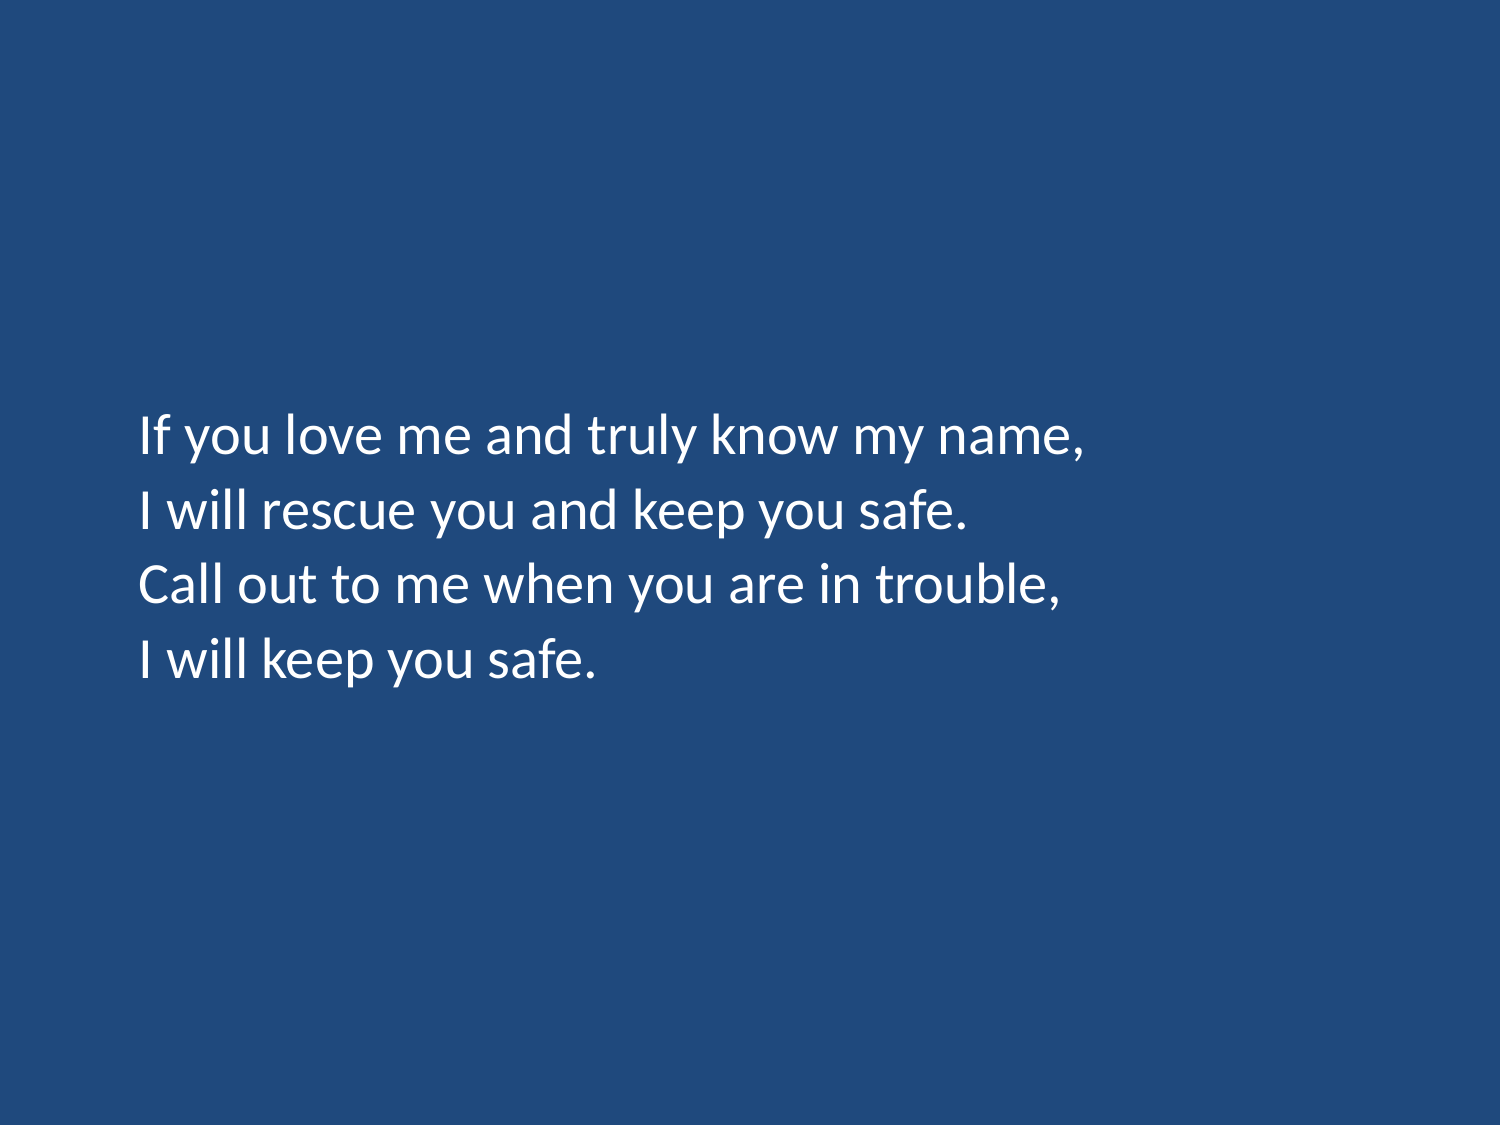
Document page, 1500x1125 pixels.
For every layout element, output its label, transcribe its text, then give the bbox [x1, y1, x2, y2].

list If you love me and truly know my name, I will rescue you and keep you safe. Call out to me when you are in trouble, I will keep you safe. [123, 396, 1450, 729]
